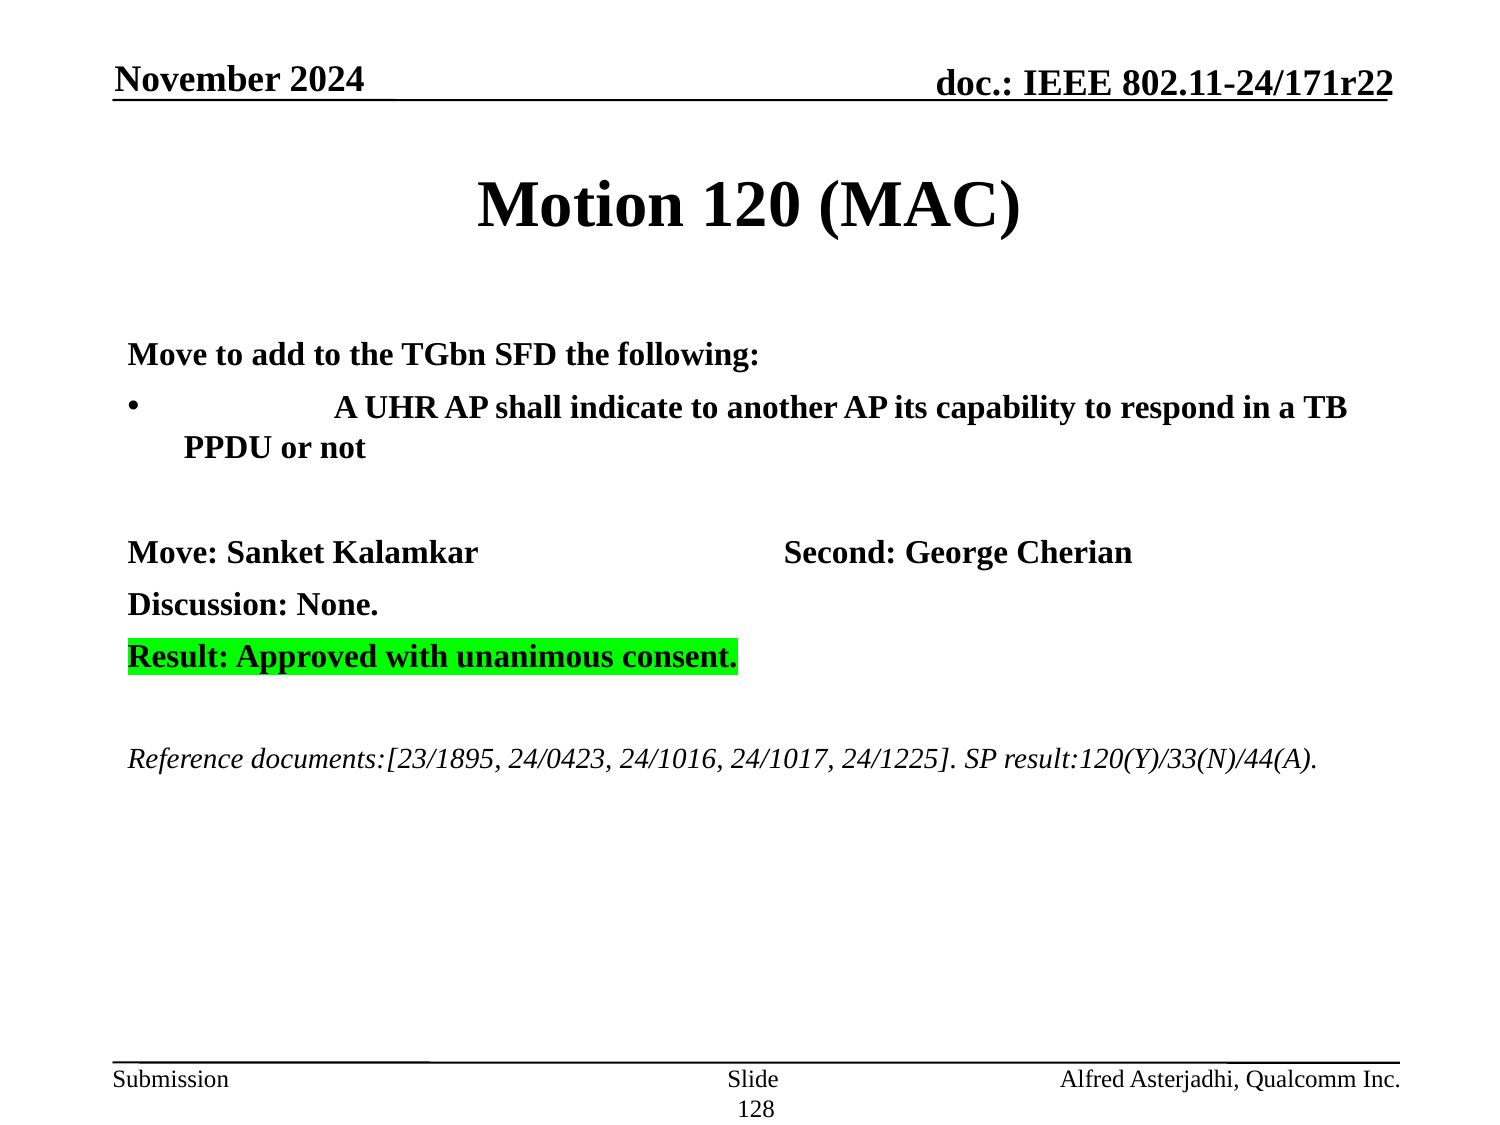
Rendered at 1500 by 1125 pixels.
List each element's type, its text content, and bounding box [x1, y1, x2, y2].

title Motion 120 (MAC) [112, 112, 1388, 288]
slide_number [114, 54, 423, 100]
list Move to add to the TGbn SFD the following: A UHR AP shall indicate to another AP its capability to respond in a TB PPDU or not Move: Sanket Kalamkar Second: George Cherian Discussion: None. Result: Approved with unanimous consent. Reference documents:[23/1895, 24/0423, 24/1016, 24/1017, 24/1225]. SP result:120(Y)/33(N)/44(A). [112, 324, 1388, 1000]
footer Alfred Asterjadhi, Qualcomm Inc. [878, 1061, 1402, 1093]
slide_number Slide 128 [712, 1061, 800, 1123]
